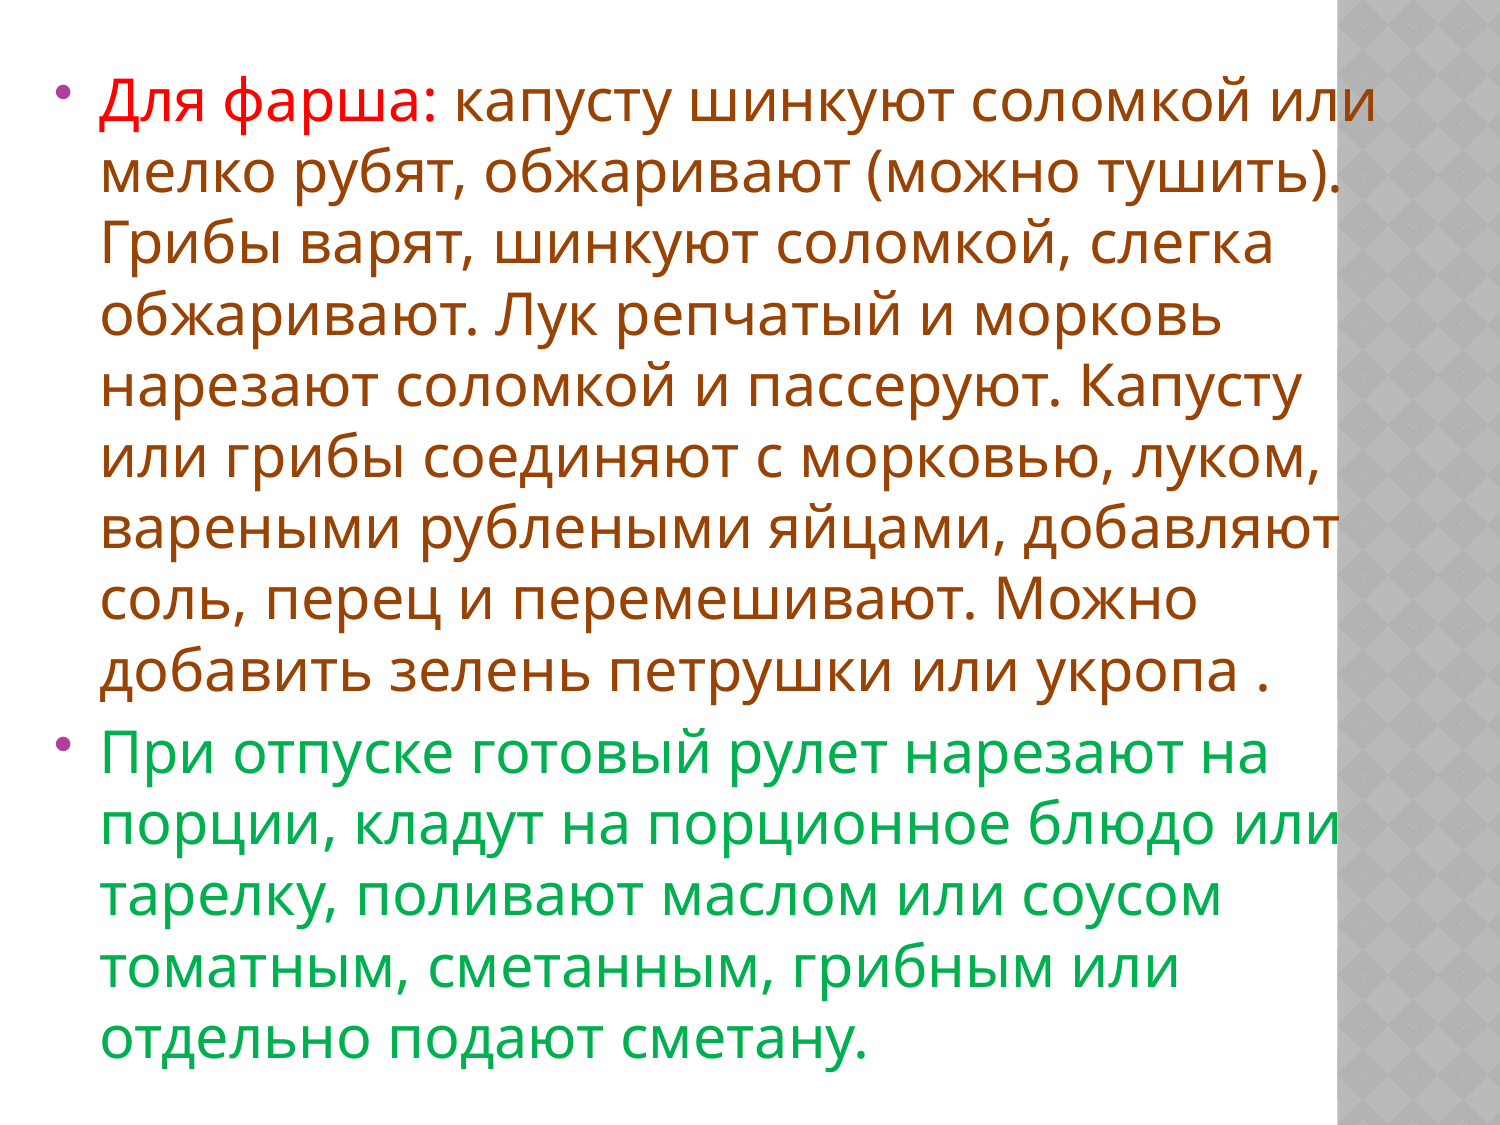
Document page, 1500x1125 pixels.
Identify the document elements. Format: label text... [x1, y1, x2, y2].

list Для фарша: капусту шинкуют соломкой или мелко рубят, обжаривают (можно тушить). Грибы варят, шинкуют соломкой, слегка обжаривают. Лук репчатый и морковь нарезают соломкой и пассеруют. Капусту или грибы соединяют с морковью, луком, вареными рублеными яйцами, добавляют соль, перец и перемешивают. Можно добавить зелень петрушки или укропа . При отпуске готовый рулет нарезают на порции, кладут на порционное блюдо или тарелку, поливают маслом или соусом томатным, сметанным, грибным или отдельно подают сметану. [41, 54, 1436, 1094]
